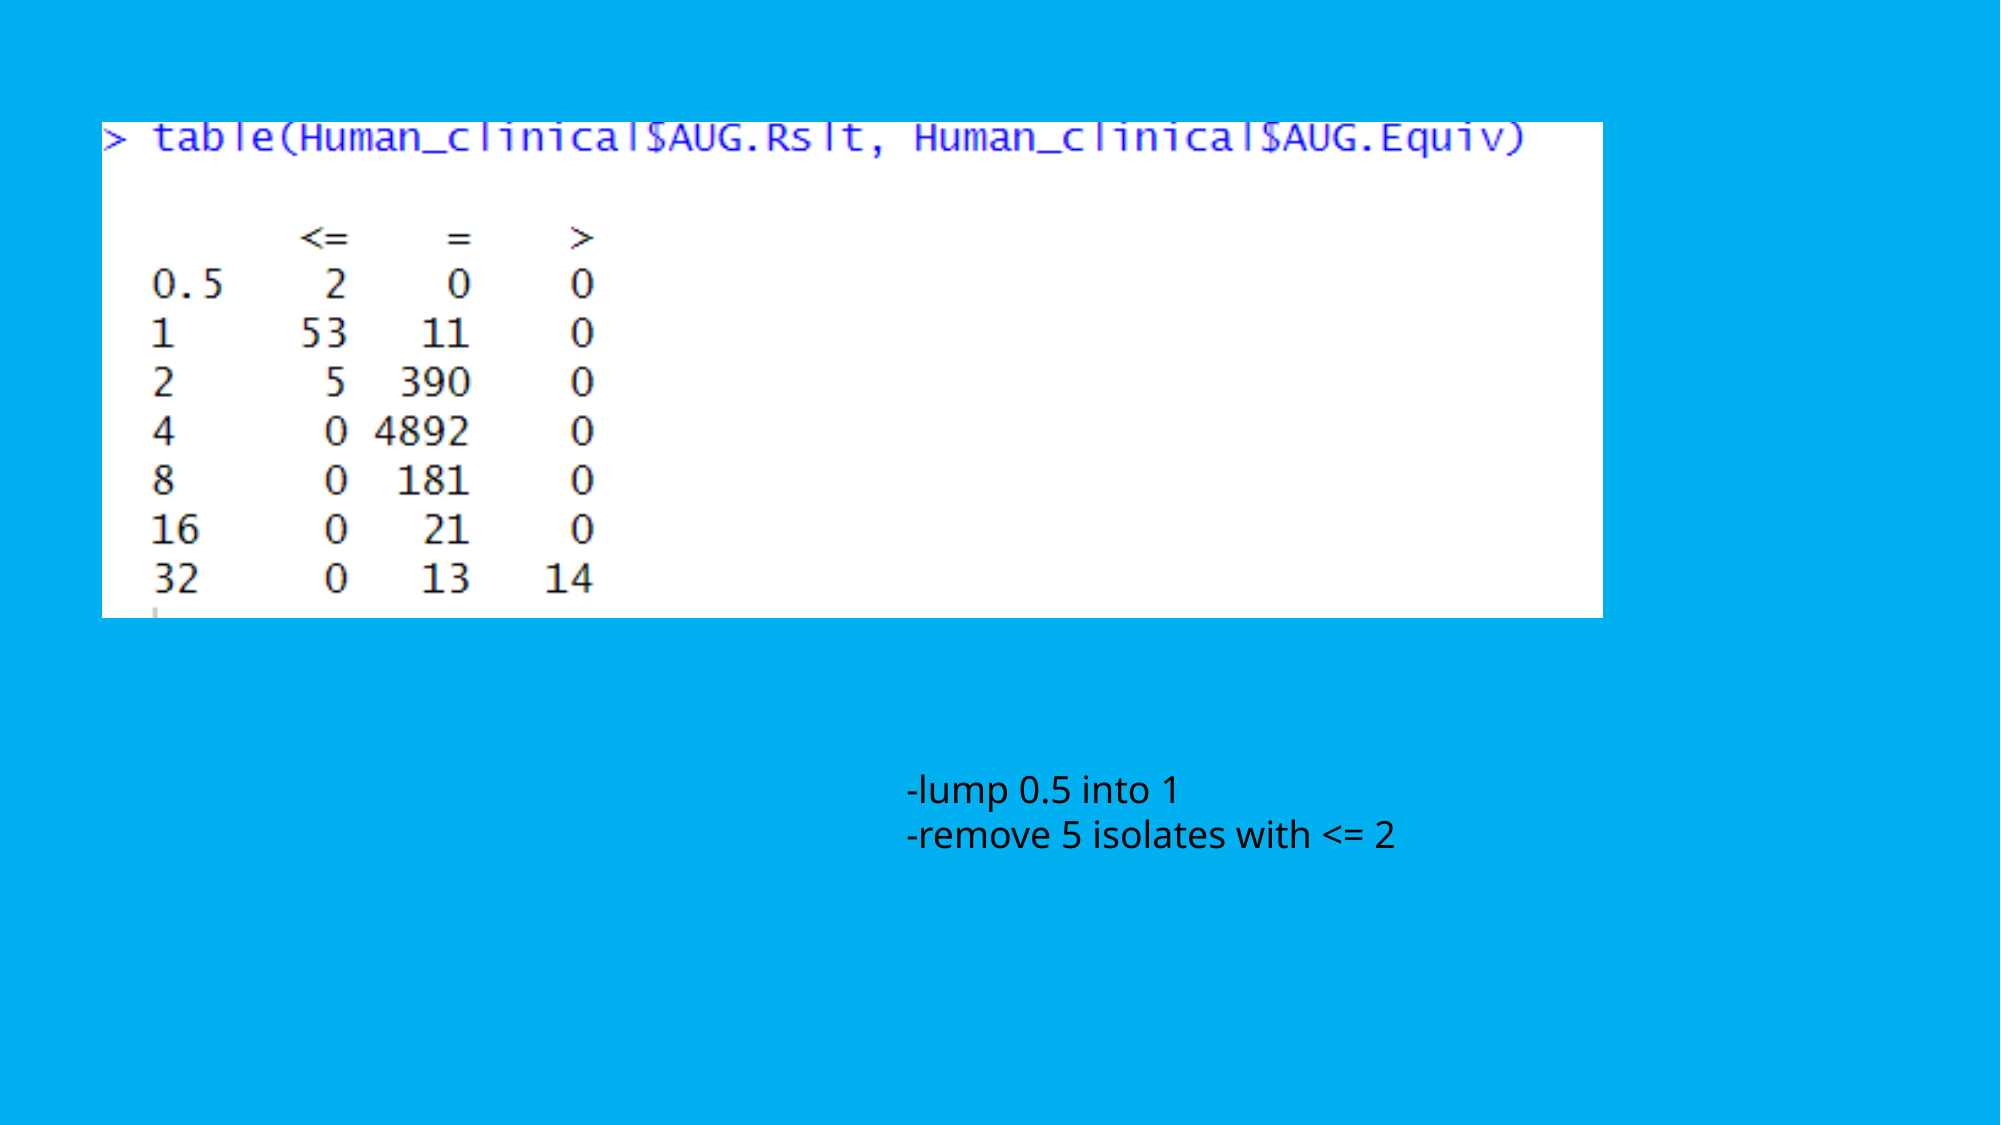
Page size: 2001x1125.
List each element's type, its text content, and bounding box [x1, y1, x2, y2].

text_box -lump 0.5 into 1 -remove 5 isolates with <= 2 [891, 758, 1639, 954]
picture [103, 123, 1602, 617]
